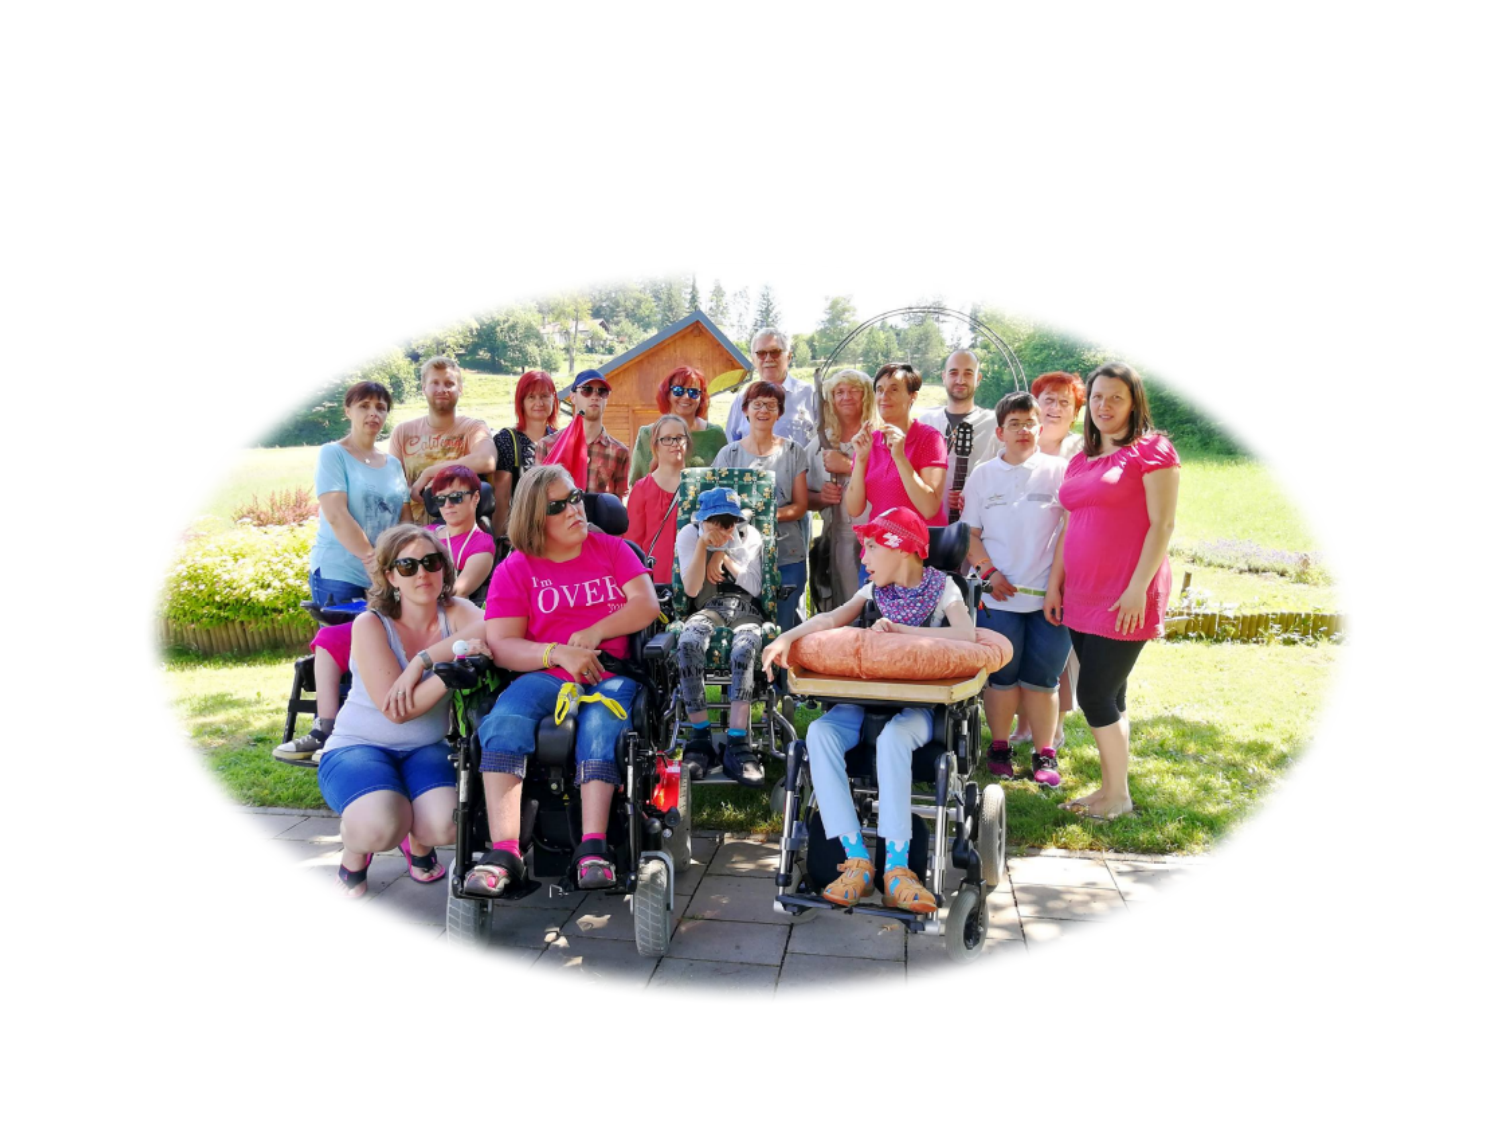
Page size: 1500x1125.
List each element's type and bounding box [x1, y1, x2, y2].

list [143, 262, 1357, 1006]
